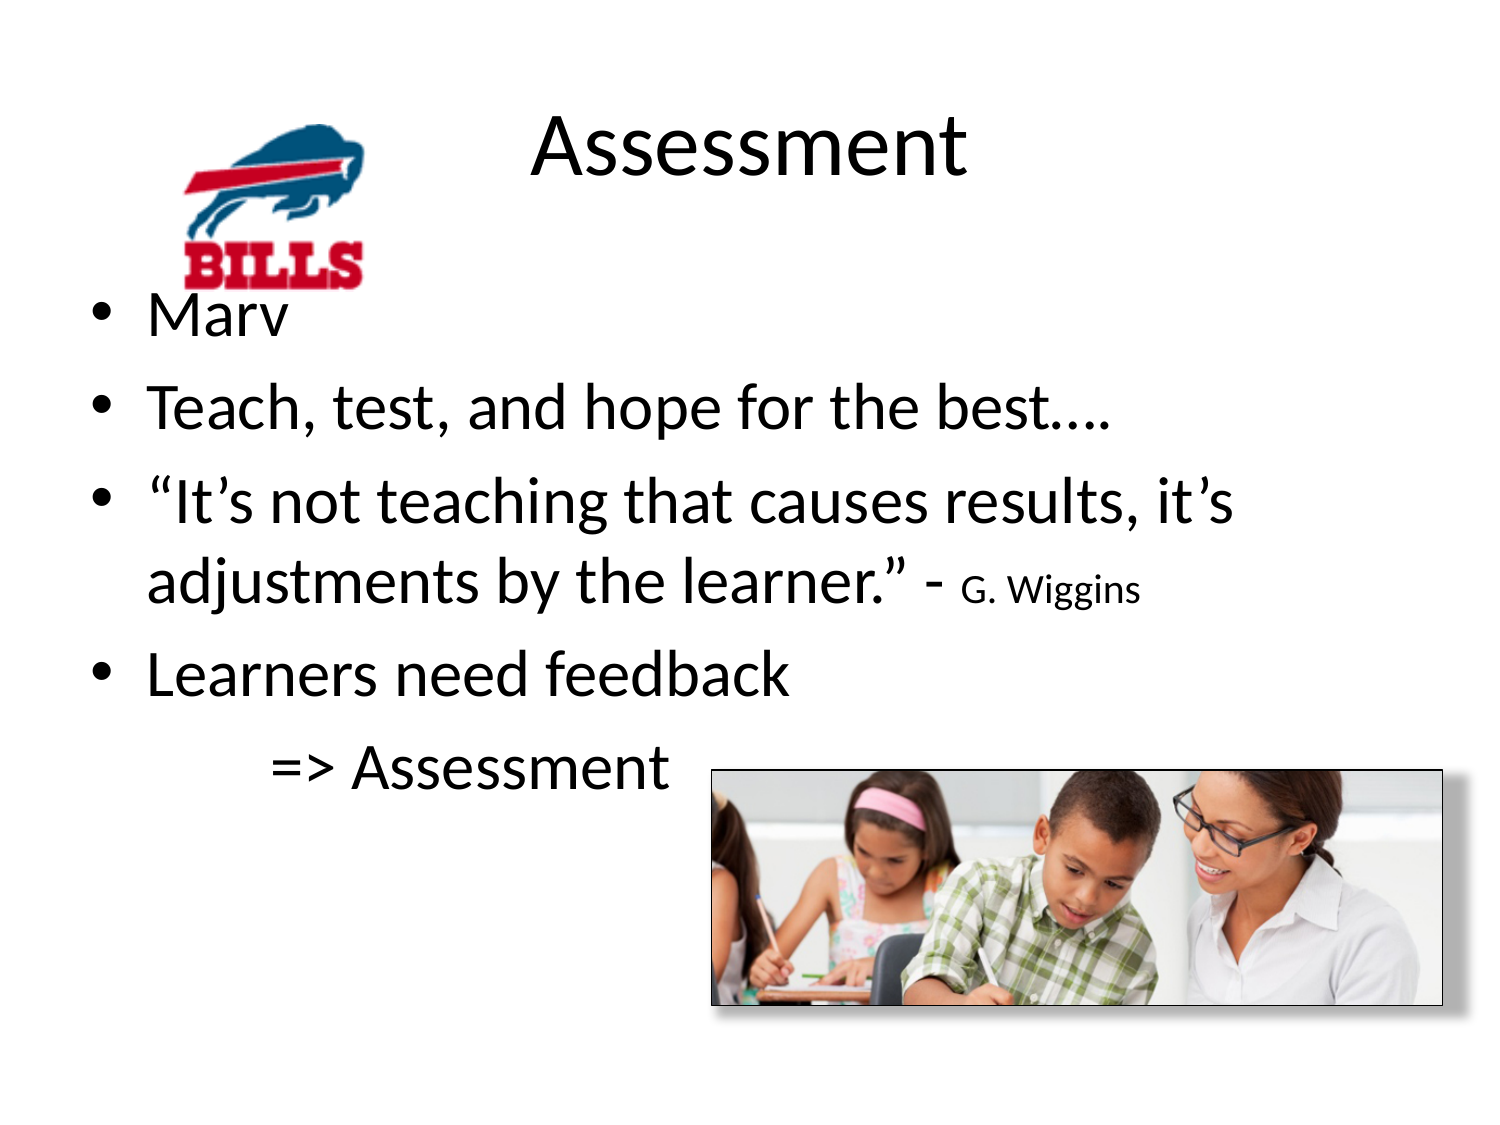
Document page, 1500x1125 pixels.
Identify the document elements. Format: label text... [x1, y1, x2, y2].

picture [712, 770, 1443, 1006]
list Marv Teach, test, and hope for the best…. “It’s not teaching that causes results, it’s adjustments by the learner.” - G. Wiggins Learners need feedback => Assessment [75, 262, 1425, 1005]
picture [149, 124, 401, 292]
title Assessment [75, 45, 1425, 233]
